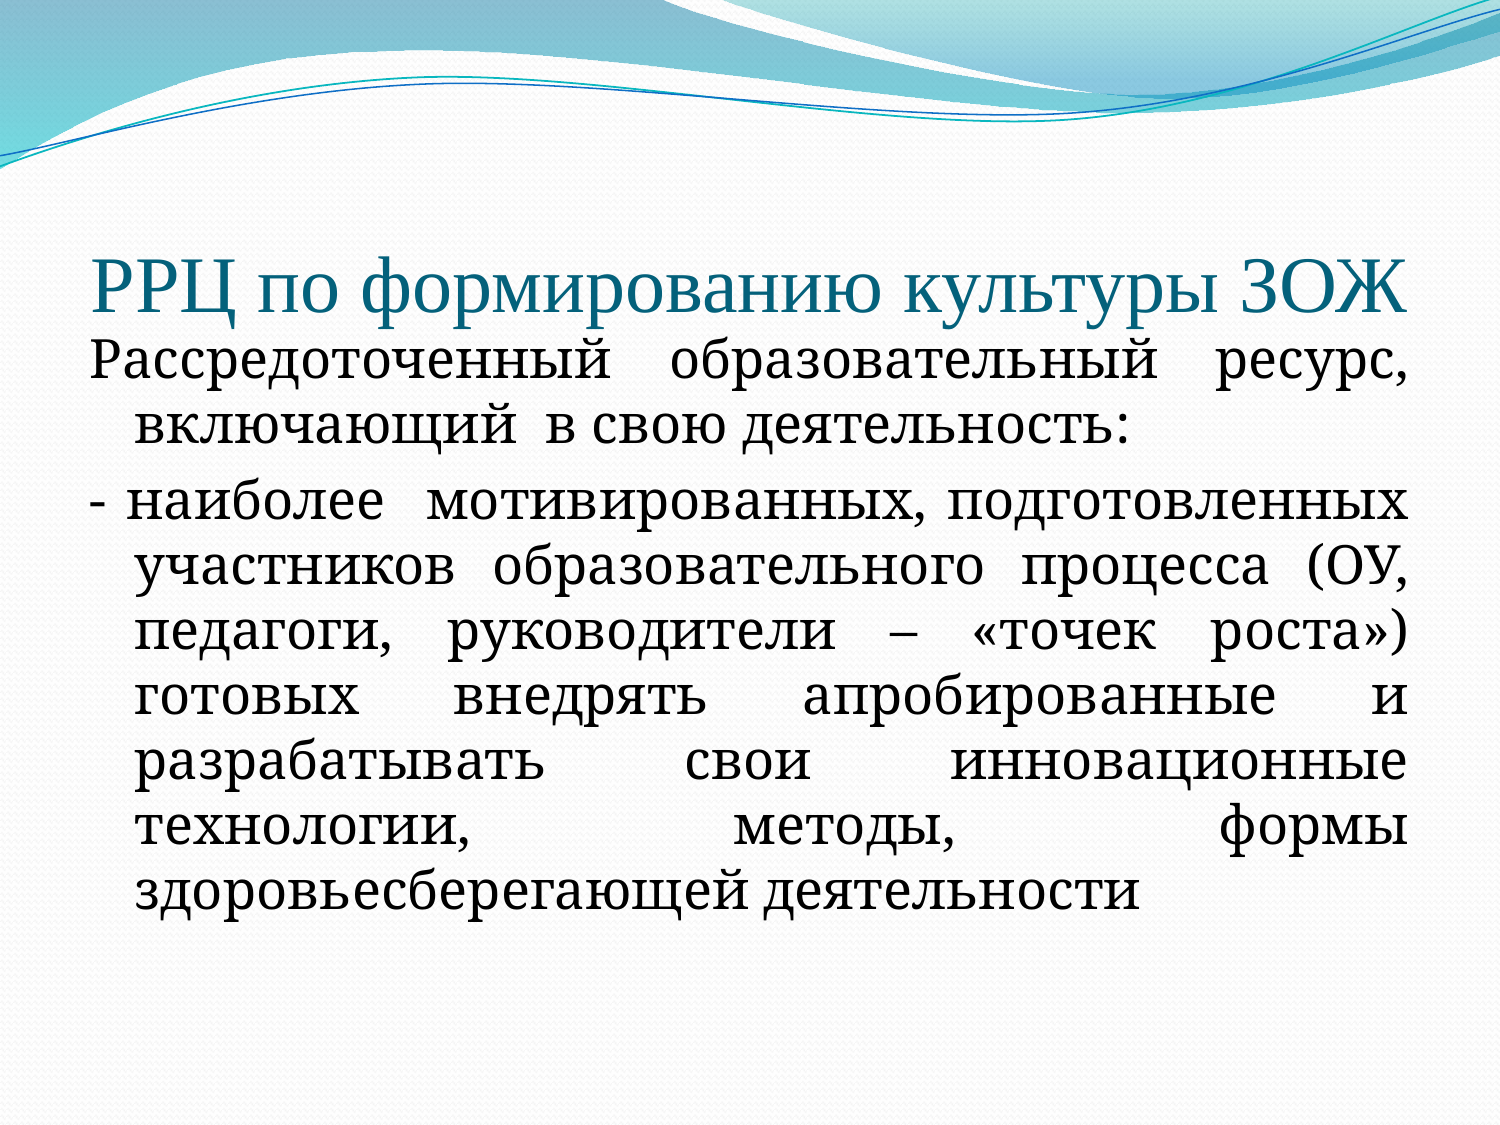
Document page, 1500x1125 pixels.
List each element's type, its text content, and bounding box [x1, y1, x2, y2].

title РРЦ по формированию культуры ЗОЖ [75, 115, 1425, 317]
list Рассредоточенный образовательный ресурс, включающий в свою деятельность: - наиболее мотивированных, подготовленных участников образовательного процесса (ОУ, педагоги, руководители – «точек роста») готовых внедрять апробированные и разрабатывать свои инновационные технологии, методы, формы здоровьесберегающей деятельности [75, 317, 1425, 1038]
